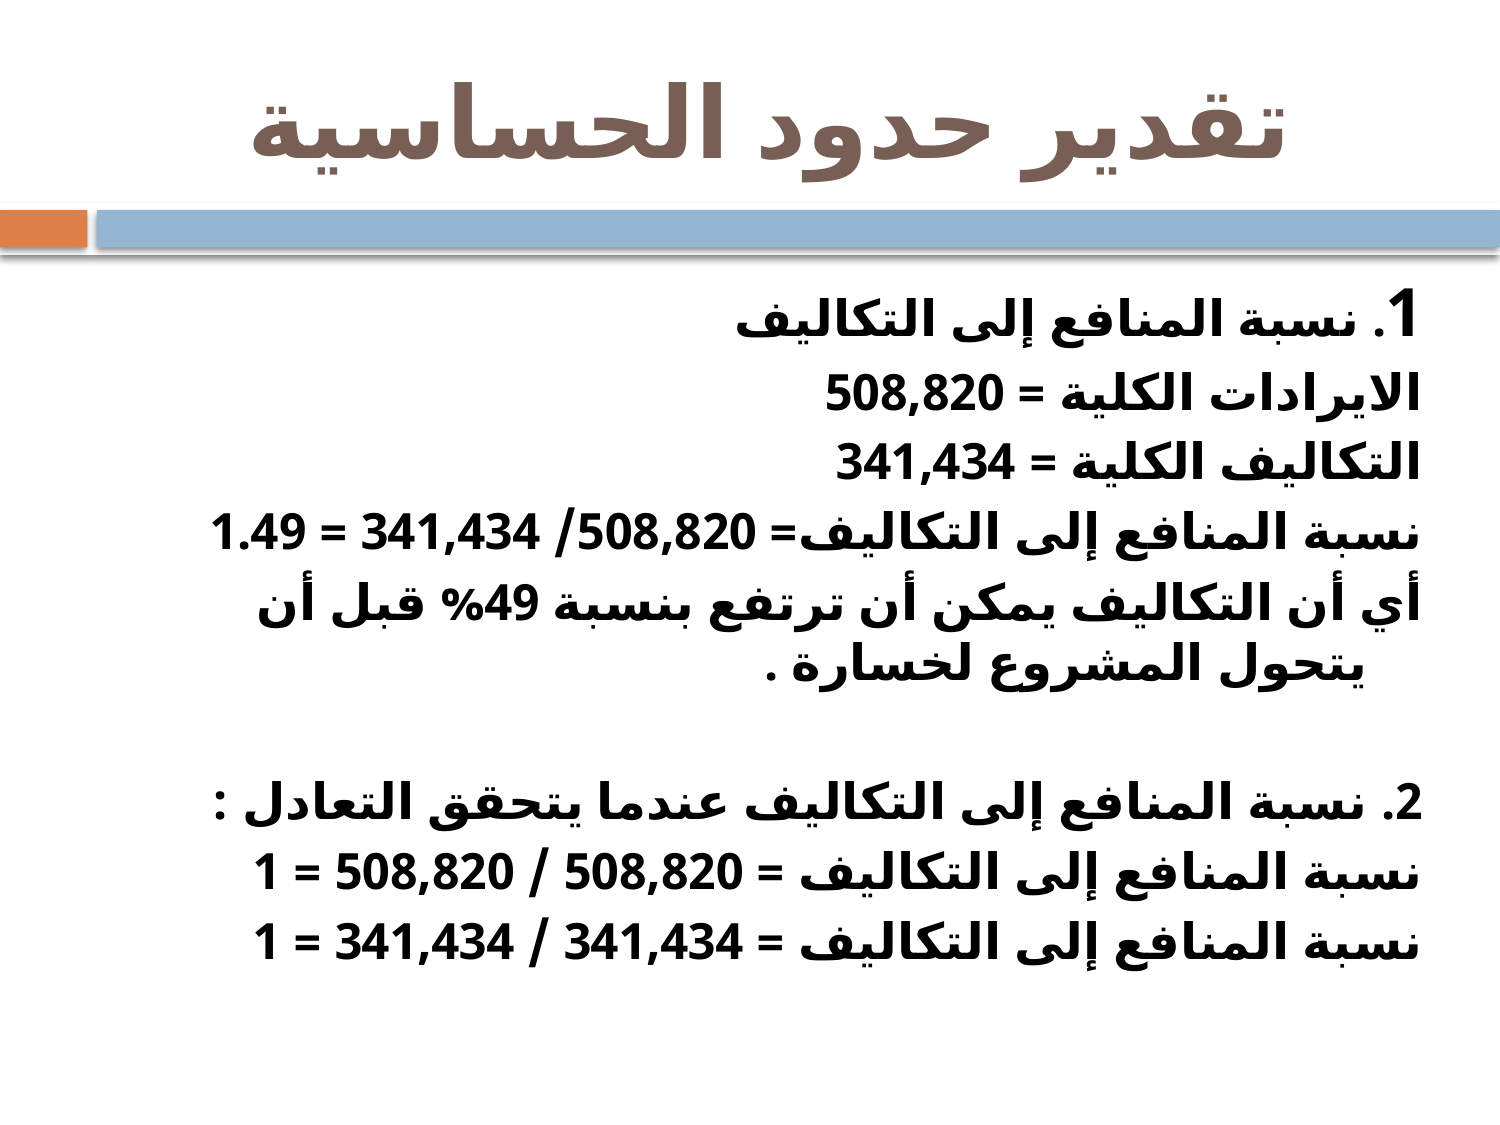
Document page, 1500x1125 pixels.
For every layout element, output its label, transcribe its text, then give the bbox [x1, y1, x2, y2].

list 1. نسبة المنافع إلى التكاليف الايرادات الكلية = 508,820 التكاليف الكلية = 341,434 نسبة المنافع إلى التكاليف= 508,820/ 341,434 = 1.49 أي أن التكاليف يمكن أن ترتفع بنسبة 49% قبل أن يتحول المشروع لخسارة . 2. نسبة المنافع إلى التكاليف عندما يتحقق التعادل : نسبة المنافع إلى التكاليف = 508,820 / 508,820 = 1 نسبة المنافع إلى التكاليف = 341,434 / 341,434 = 1 [100, 262, 1438, 1000]
title تقدير حدود الحساسية [100, 37, 1438, 200]
